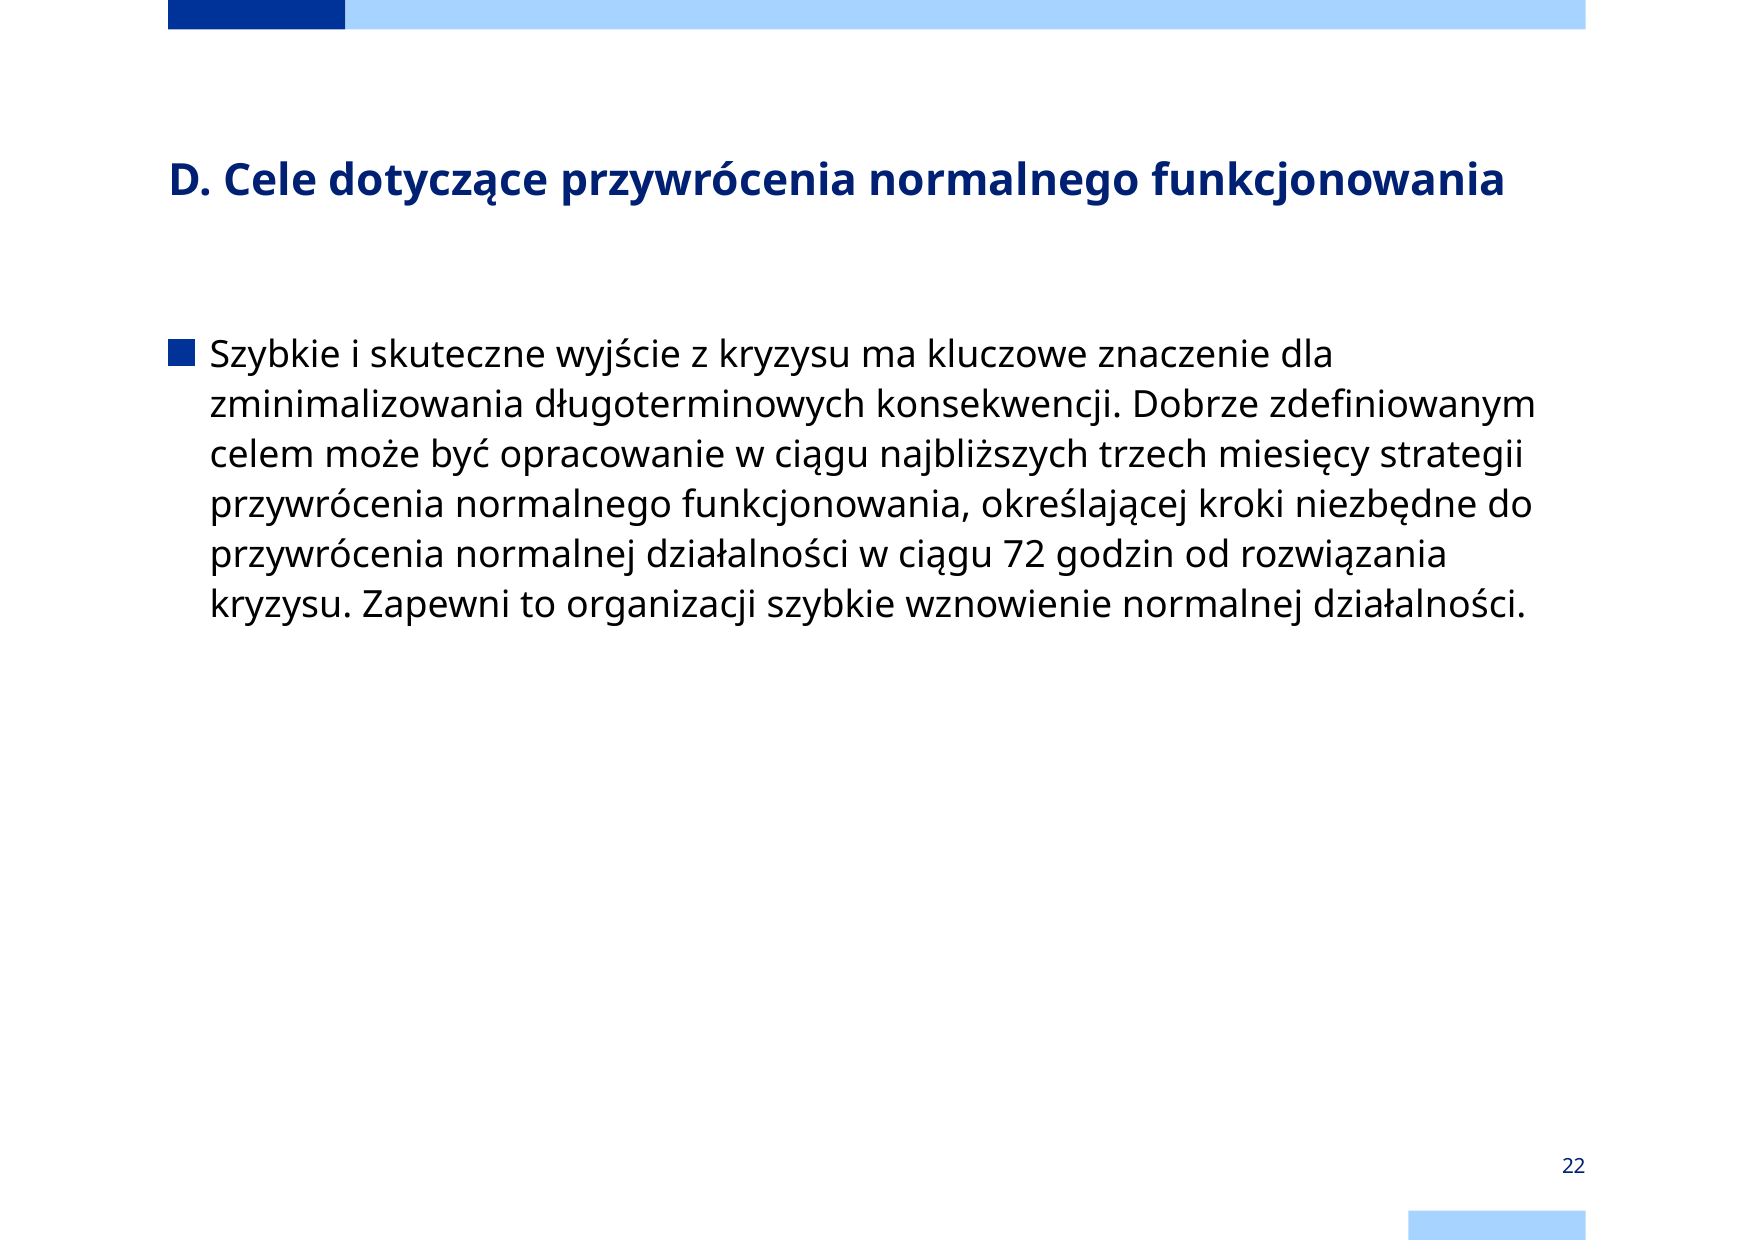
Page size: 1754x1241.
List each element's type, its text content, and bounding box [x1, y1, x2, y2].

title D. Cele dotyczące przywrócenia normalnego funkcjonowania [168, 147, 1586, 324]
picture [168, 339, 195, 366]
list Szybkie i skuteczne wyjście z kryzysu ma kluczowe znaczenie dla zminimalizowania długoterminowych konsekwencji. Dobrze zdefiniowanym celem może być opracowanie w ciągu najbliższych trzech miesięcy strategii przywrócenia normalnego funkcjonowania, określającej kroki niezbędne do przywrócenia normalnej działalności w ciągu 72 godzin od rozwiązania kryzysu. Zapewni to organizacji szybkie wznowienie normalnej działalności. [168, 324, 1586, 1093]
slide_number 22 [1408, 1151, 1586, 1182]
